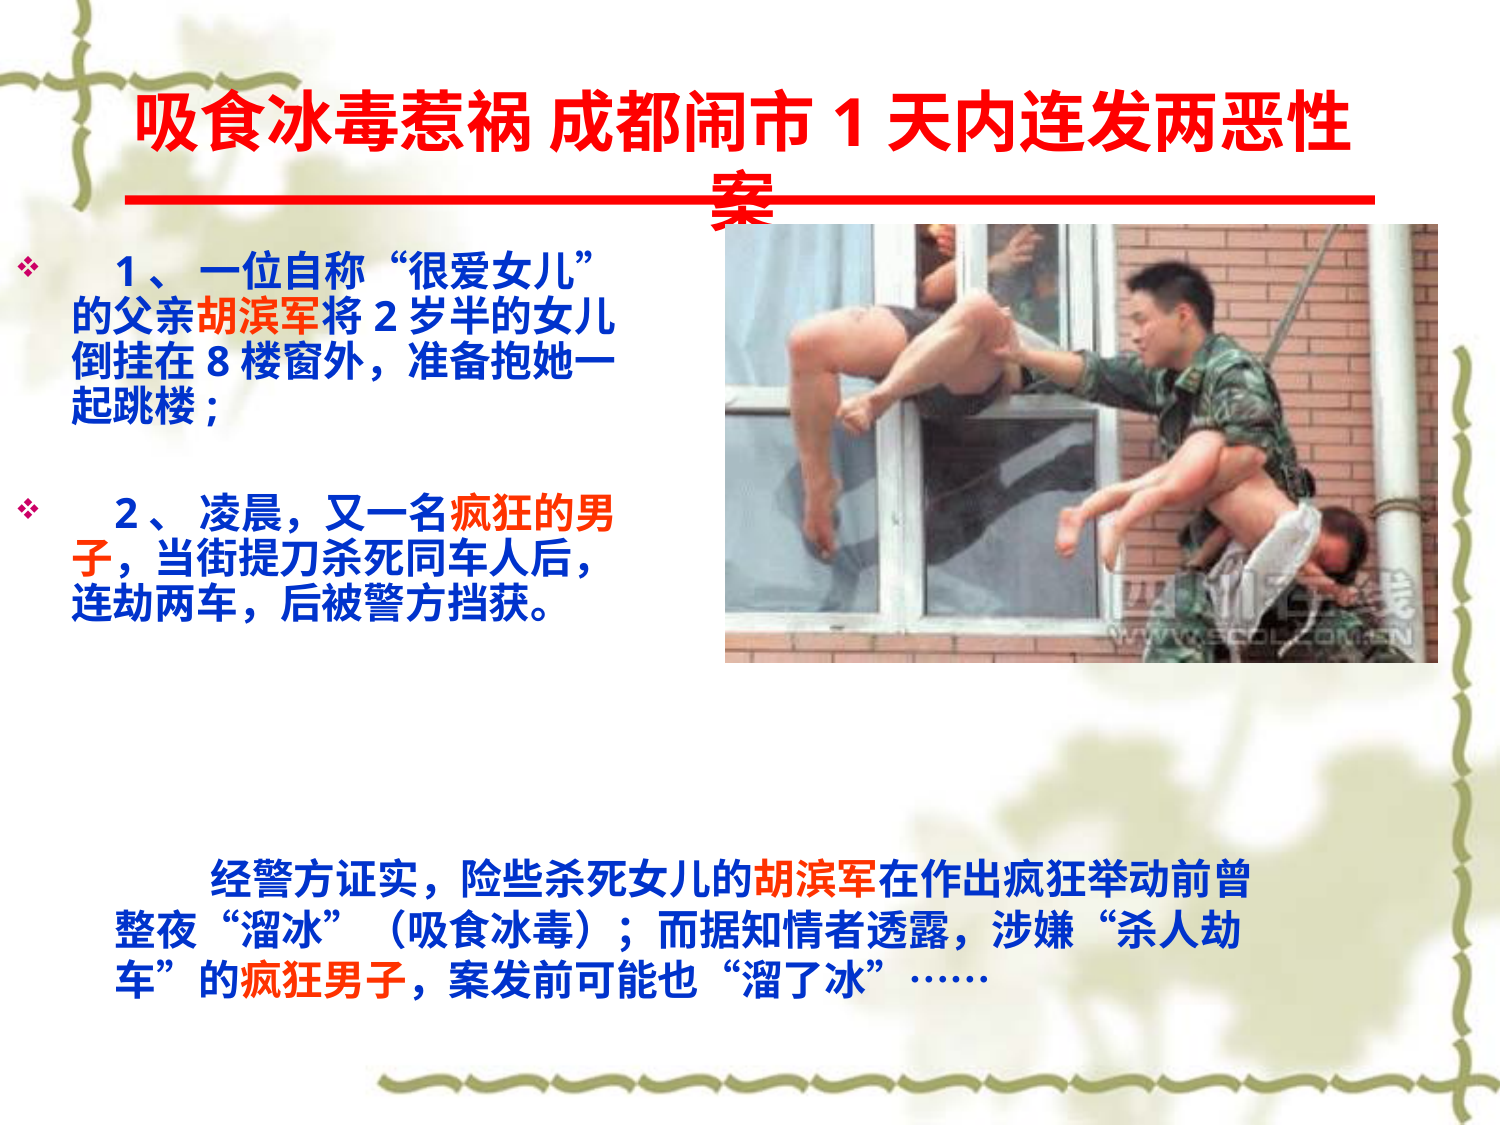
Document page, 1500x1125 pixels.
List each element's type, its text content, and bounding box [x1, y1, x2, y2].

text_box 经警方证实，险些杀死女儿的胡滨军在作出疯狂举动前曾整夜“溜冰”（吸食冰毒）；而据知情者透露，涉嫌“杀人劫车”的疯狂男子，案发前可能也“溜了冰”…… [100, 846, 1270, 1061]
list 1、 一位自称“很爱女儿”的父亲胡滨军将2岁半的女儿倒挂在8楼窗外，准备抱她一起跳楼; 2、 凌晨，又一名疯狂的男子，当街提刀杀死同车人后，连劫两车，后被警方挡获。 [0, 243, 654, 651]
picture [0, 0, 1500, 1125]
title 吸食冰毒惹祸 成都闹市1天内连发两恶性案 [88, 66, 1399, 255]
